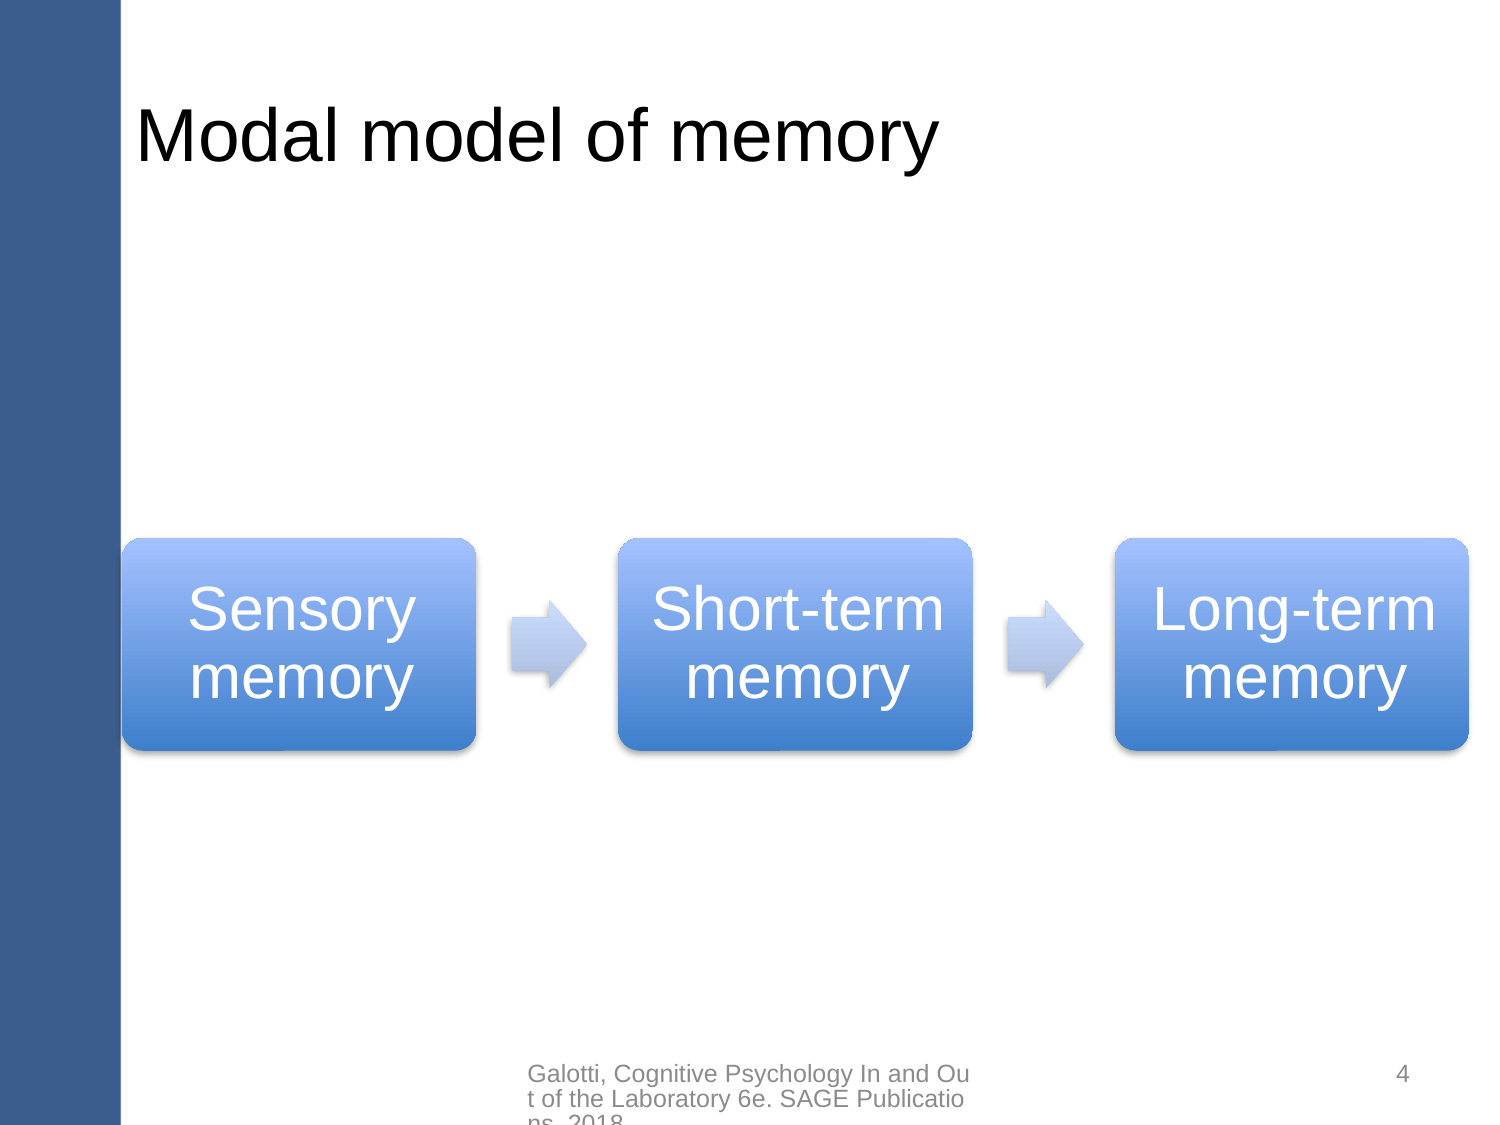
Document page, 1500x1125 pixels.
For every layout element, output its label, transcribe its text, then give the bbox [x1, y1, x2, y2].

footer Galotti, Cognitive Psychology In and Out of the Laboratory 6e. SAGE Publications, 2018. [512, 1042, 988, 1103]
slide_number 4 [1074, 1042, 1425, 1103]
title Modal model of memory [120, 37, 1471, 225]
picture [0, 0, 1500, 1125]
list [120, 272, 1471, 1016]
